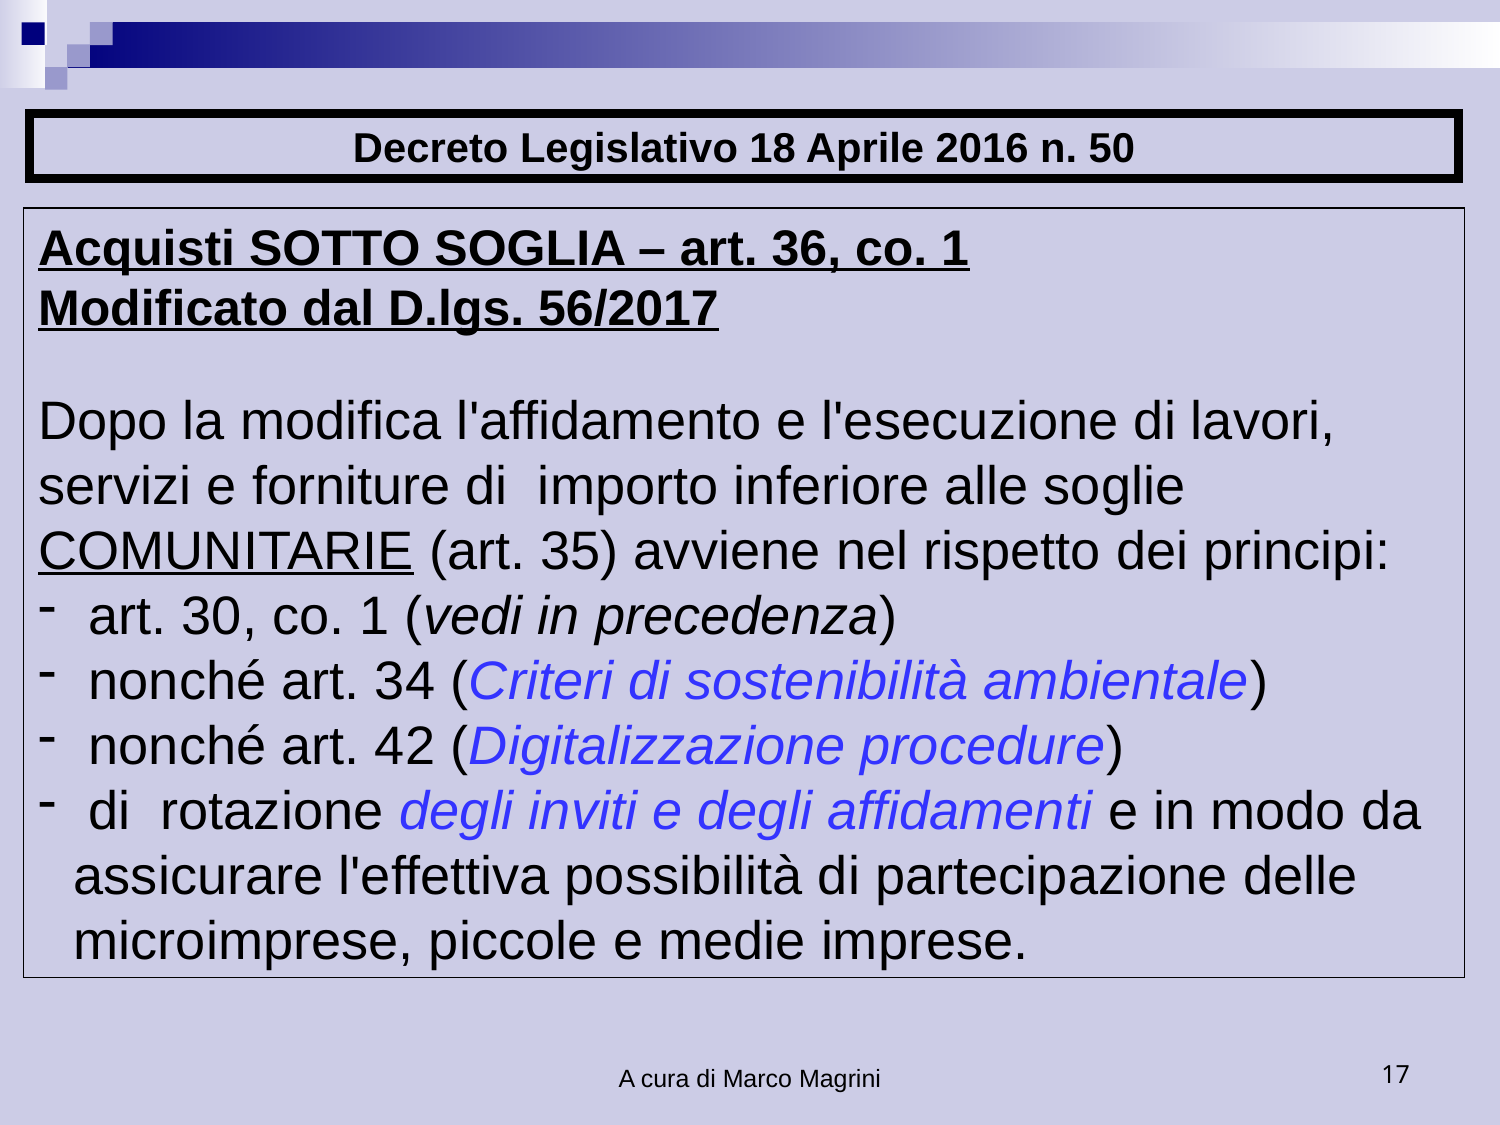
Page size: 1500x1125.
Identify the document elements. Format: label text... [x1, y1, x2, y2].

text_box Decreto Legislativo 18 Aprile 2016 n. 50 [29, 113, 1459, 179]
slide_number 17 [1074, 1025, 1425, 1100]
footer A cura di Marco Magrini [512, 1025, 988, 1100]
text_box Acquisti SOTTO SOGLIA – art. 36, co. 1 Modificato dal D.lgs. 56/2017 Dopo la modifica l'affidamento e l'esecuzione di lavori, servizi e forniture di importo inferiore alle soglie COMUNITARIE (art. 35) avviene nel rispetto dei principi: art. 30, co. 1 (vedi in precedenza) nonché art. 34 (Criteri di sostenibilità ambientale) nonché art. 42 (Digitalizzazione procedure) di rotazione degli inviti e degli affidamenti e in modo da assicurare l'effettiva possibilità di partecipazione delle microimprese, piccole e medie imprese. [23, 207, 1465, 978]
